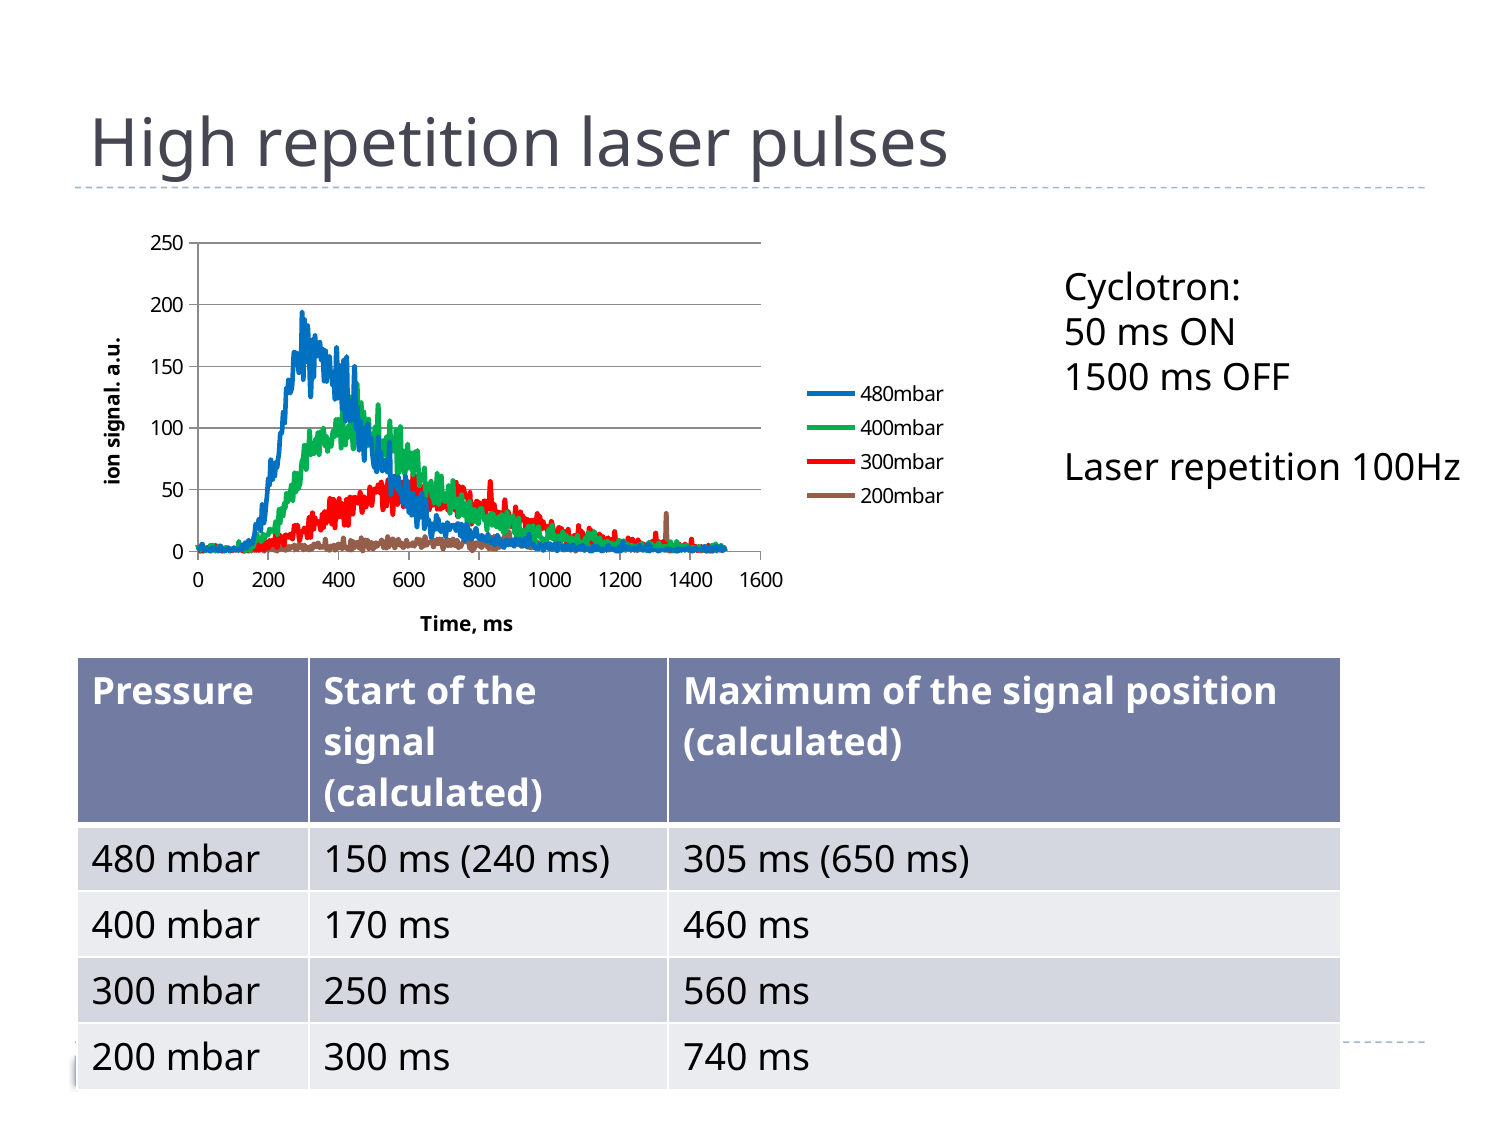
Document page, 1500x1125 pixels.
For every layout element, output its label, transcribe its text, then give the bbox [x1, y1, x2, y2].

table_cell 200 mbar [78, 1024, 308, 1089]
table_header Pressure [78, 681, 308, 822]
table_cell 740 ms [669, 1024, 1340, 1089]
title High repetition laser pulses [75, 24, 1425, 188]
table_cell 460 ms [669, 892, 1340, 956]
table_cell 250 ms [310, 958, 667, 1022]
table_header Start of the signal (calculated) [310, 681, 667, 822]
table_cell 150 ms (240 ms) [310, 828, 667, 890]
table_cell 400 mbar [78, 892, 308, 956]
table_cell 300 mbar [78, 958, 308, 1022]
table_cell 560 ms [669, 958, 1340, 1022]
table_header Maximum of the signal position (calculated) [669, 658, 1340, 822]
table_cell 480 mbar [78, 828, 308, 890]
table_cell 305 ms (650 ms) [669, 828, 1340, 890]
table_cell 300 ms [310, 1024, 667, 1089]
table_cell 170 ms [310, 892, 667, 956]
text_box Cyclotron: 50 ms ON 1500 ms OFF Laser repetition 100Hz [1049, 255, 1477, 496]
chart [64, 219, 963, 670]
